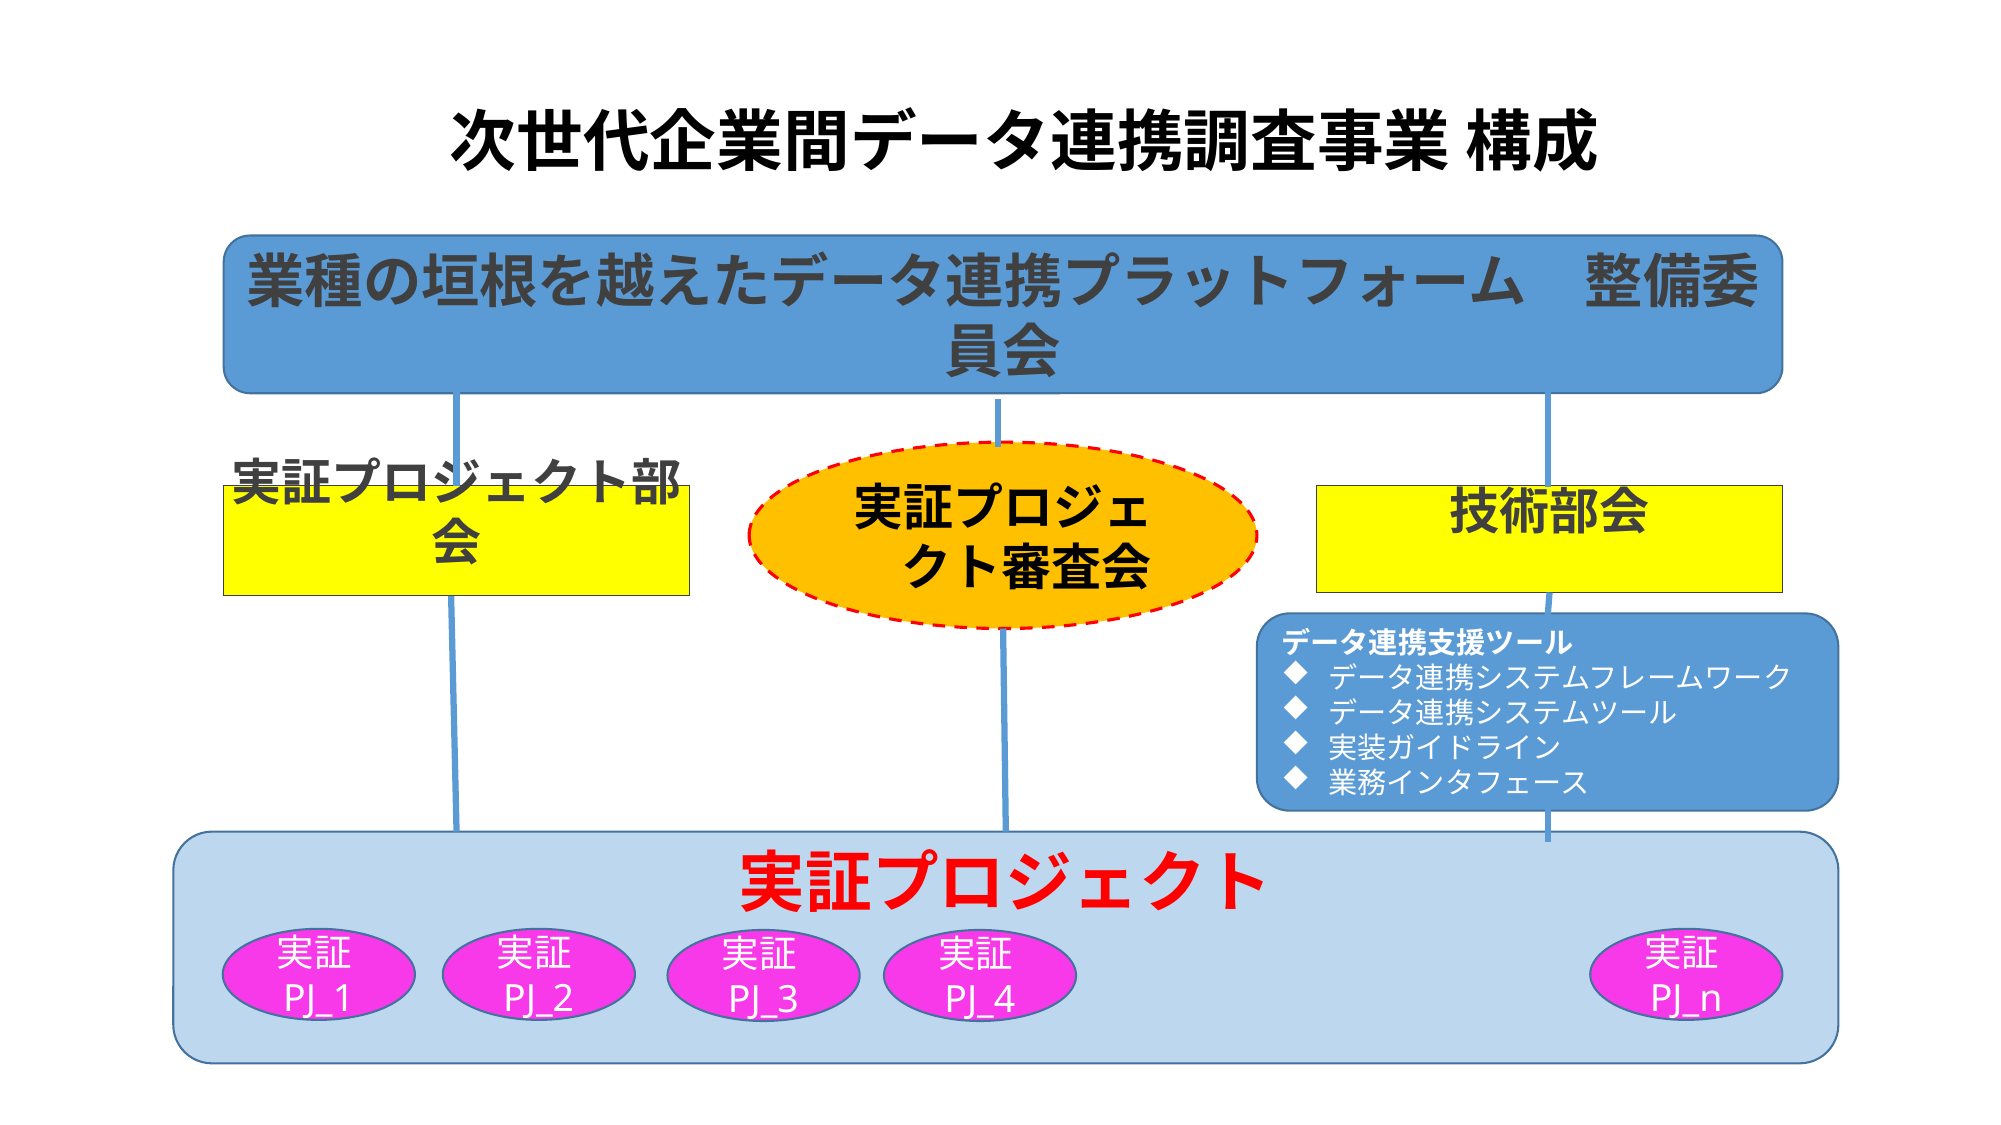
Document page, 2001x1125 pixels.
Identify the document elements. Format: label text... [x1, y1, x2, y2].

text_box 実証PJ_2 [441, 927, 636, 1021]
text_box 実証PJ_4 [882, 928, 1078, 1023]
text_box 次世代企業間データ連携調査事業 構成 [434, 91, 1615, 187]
text_box 実証PJ_1 [221, 927, 416, 1021]
text_box データ連携支援ツール データ連携システムフレームワーク データ連携システムツール 実装ガイドライン 業務インタフェース [1255, 612, 1840, 812]
text_box 実証プロジェクト [172, 830, 1840, 1065]
text_box 実証プロジェクト部会 [223, 485, 690, 596]
text_box 業種の垣根を越えたデータ連携プラットフォーム 整備委員会 [222, 234, 1784, 395]
text_box 実証PJ_n [1589, 927, 1784, 1021]
text_box 実証プロジェクト審査会 [749, 442, 1257, 629]
text_box 実証PJ_3 [666, 928, 861, 1023]
text_box 技術部会 [1316, 485, 1783, 593]
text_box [451, 595, 457, 832]
